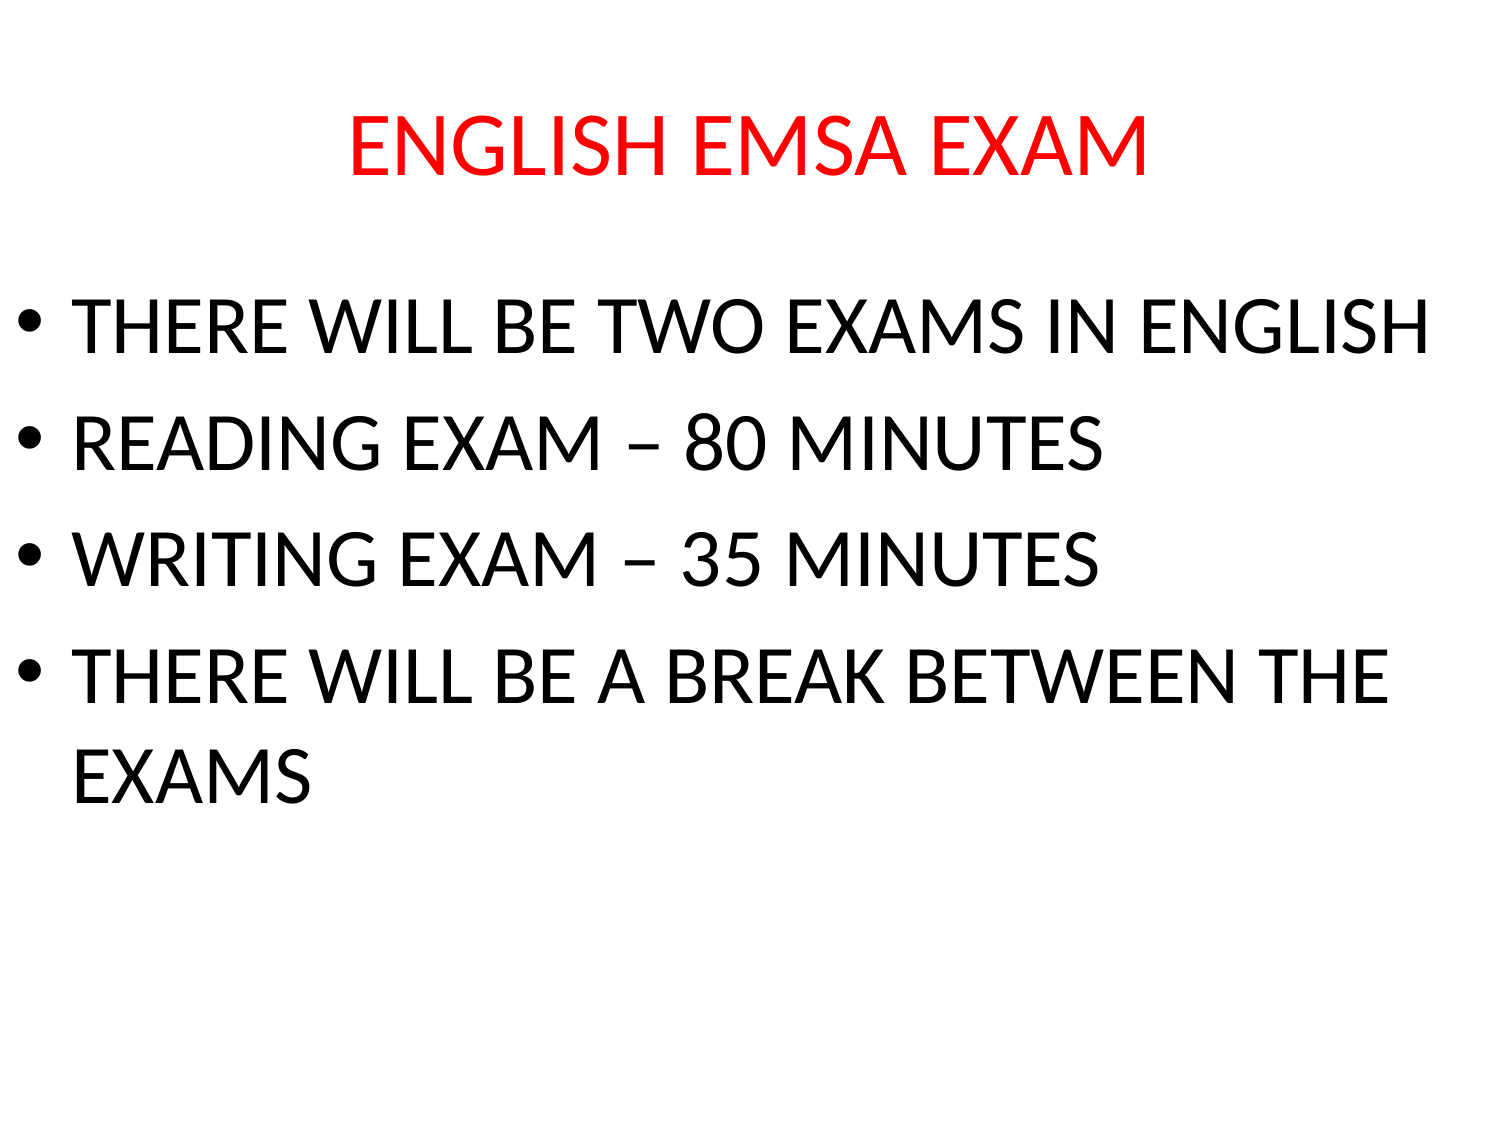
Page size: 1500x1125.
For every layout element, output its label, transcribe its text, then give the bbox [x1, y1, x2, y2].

list THERE WILL BE TWO EXAMS IN ENGLISH READING EXAM – 80 MINUTES WRITING EXAM – 35 MINUTES THERE WILL BE A BREAK BETWEEN THE EXAMS [0, 262, 1475, 1050]
title ENGLISH EMSA EXAM [75, 45, 1425, 233]
